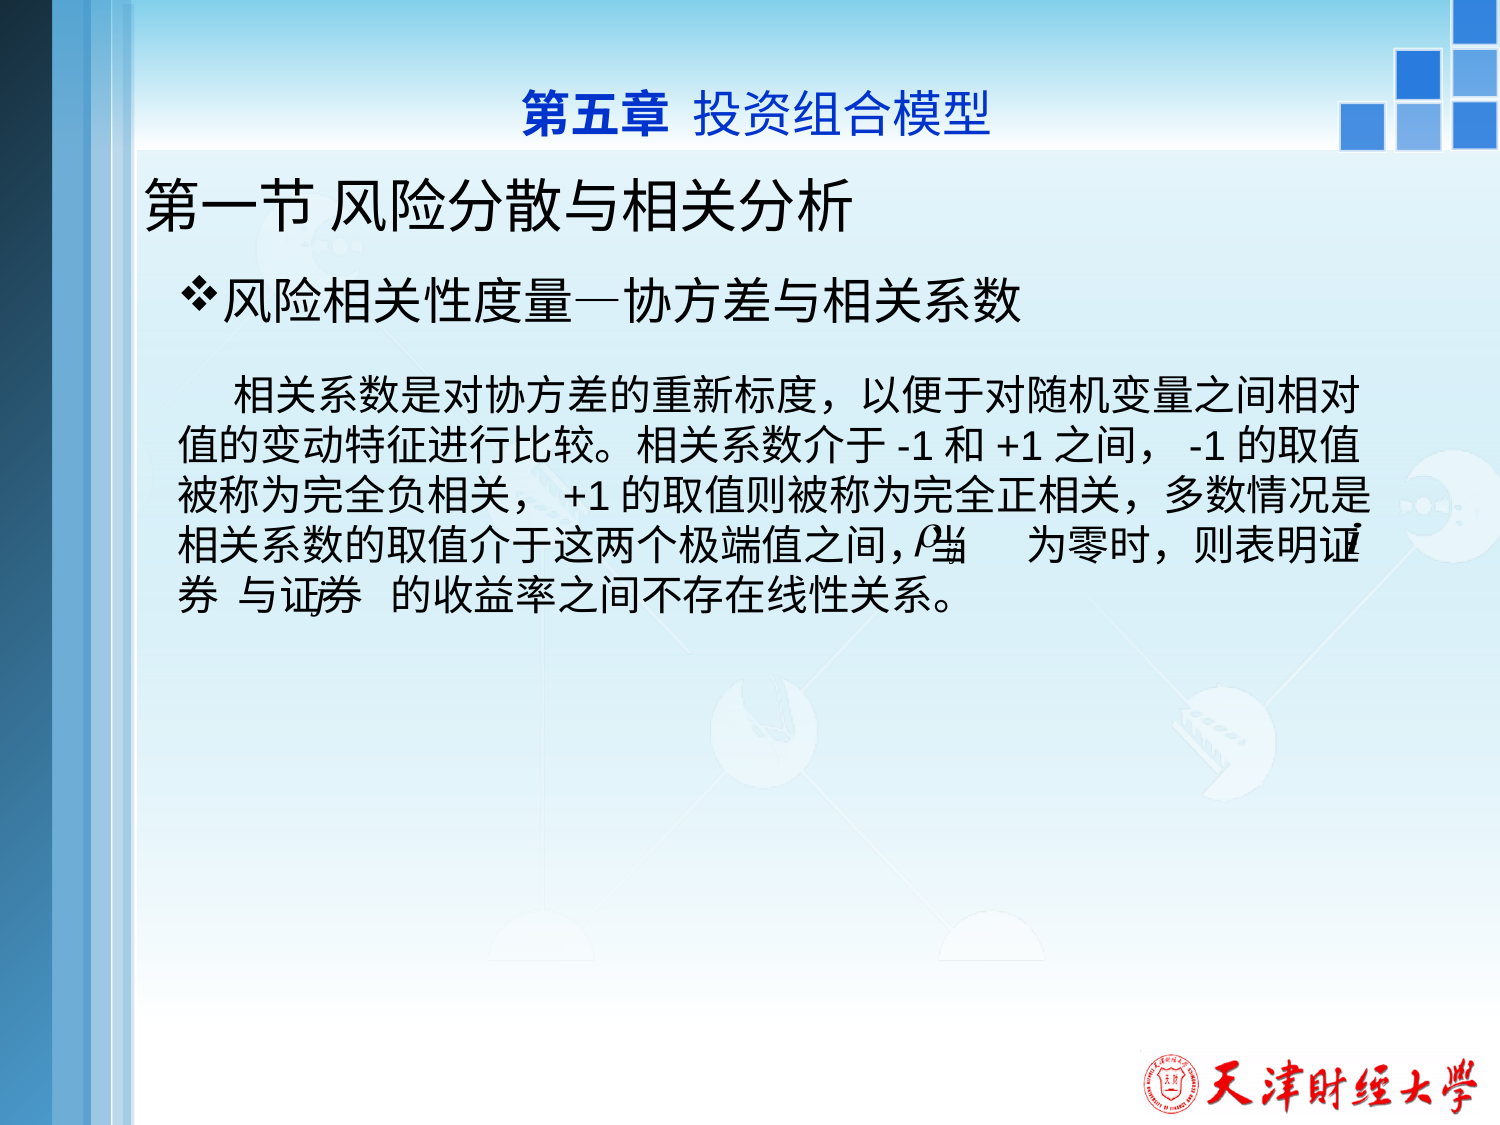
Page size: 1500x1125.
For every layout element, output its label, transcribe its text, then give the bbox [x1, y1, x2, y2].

picture [132, 150, 1500, 965]
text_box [1334, 514, 1378, 567]
text_box 风险相关性度量—协方差与相关系数 [162, 262, 1152, 338]
picture [1131, 1049, 1500, 1119]
title 第一节 风险分散与相关分析 [127, 154, 1115, 255]
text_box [903, 500, 971, 576]
text_box 第五章 投资组合模型 [131, 74, 1382, 150]
text_box [122, 150, 132, 965]
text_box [300, 574, 336, 627]
text_box 相关系数是对协方差的重新标度，以便于对随机变量之间相对值的变动特征进行比较。相关系数介于-1和+1之间，-1的取值被称为完全负相关，+1的取值则被称为完全正相关，多数情况是相关系数的取值介于这两个极端值之间，当 为零时，则表明证券 与证券 的收益率之间不存在线性关系。 [162, 361, 1400, 627]
